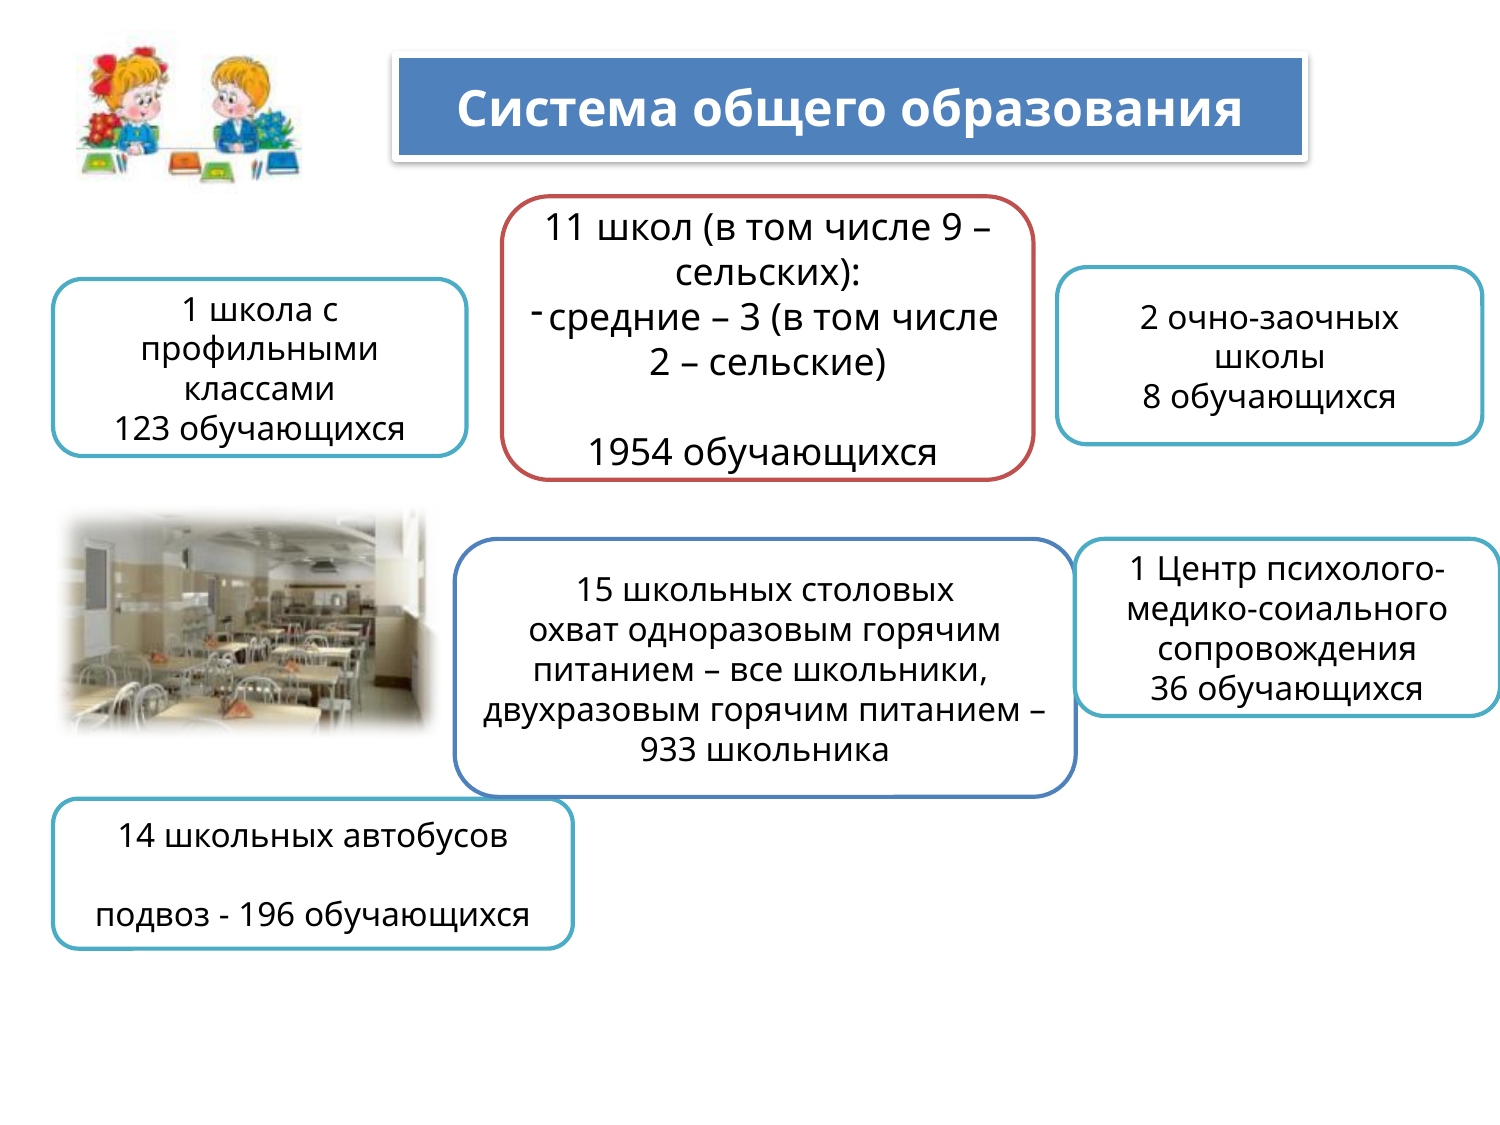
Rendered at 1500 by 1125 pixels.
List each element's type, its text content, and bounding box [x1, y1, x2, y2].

text_box 1 школа с профильными классами 123 обучающихся [50, 276, 469, 459]
title Система общего образования [392, 51, 1308, 162]
text_box 15 школьных столовых охват одноразовым горячим питанием – все школьники, двухразовым горячим питанием – 933 школьника [452, 536, 1078, 799]
text_box 1 Центр психолого-медико-соиального сопровождения 36 обучающихся [1072, 536, 1500, 719]
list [578, 540, 922, 727]
picture [53, 503, 444, 740]
text_box 14 школьных автобусов подвоз - 196 обучающихся [50, 796, 575, 951]
text_box 11 школ (в том числе 9 – сельских): средние – 3 (в том числе 2 – сельские) 1954 обучающихся [499, 194, 1036, 482]
text_box 2 очно-заочных школы 8 обучающихся [1055, 265, 1485, 447]
picture [76, 30, 302, 200]
